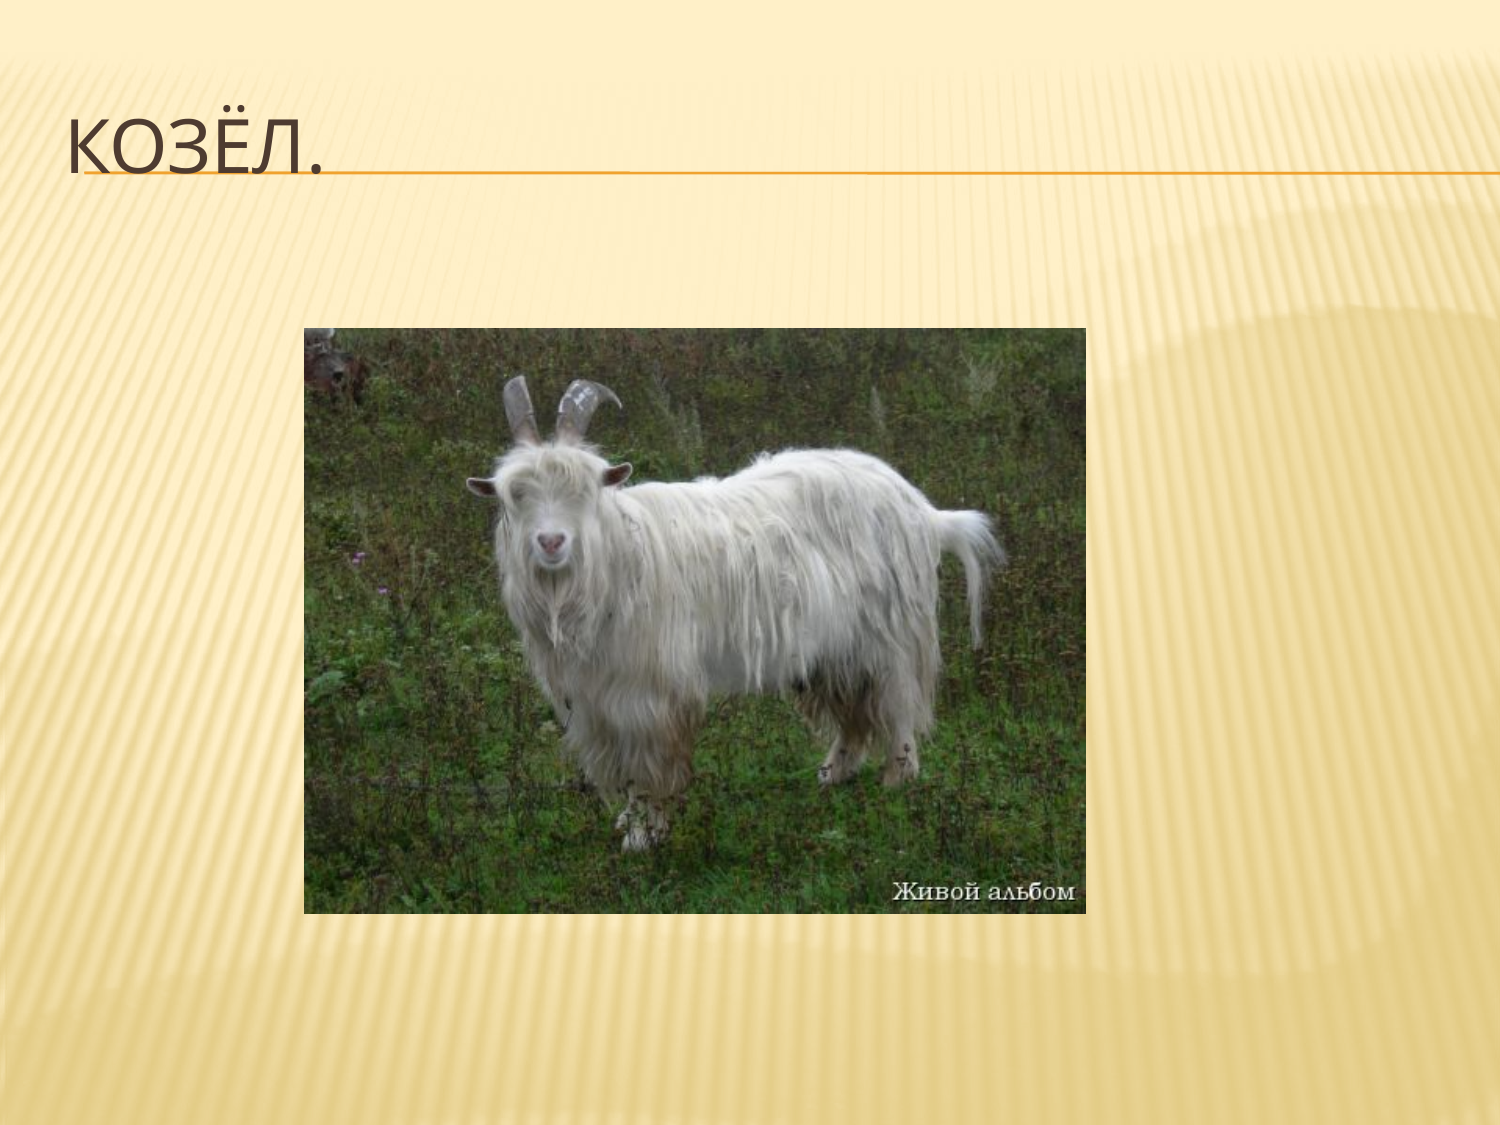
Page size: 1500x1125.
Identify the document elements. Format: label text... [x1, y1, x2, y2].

picture [304, 327, 1087, 915]
title Козёл. [50, 75, 1475, 213]
